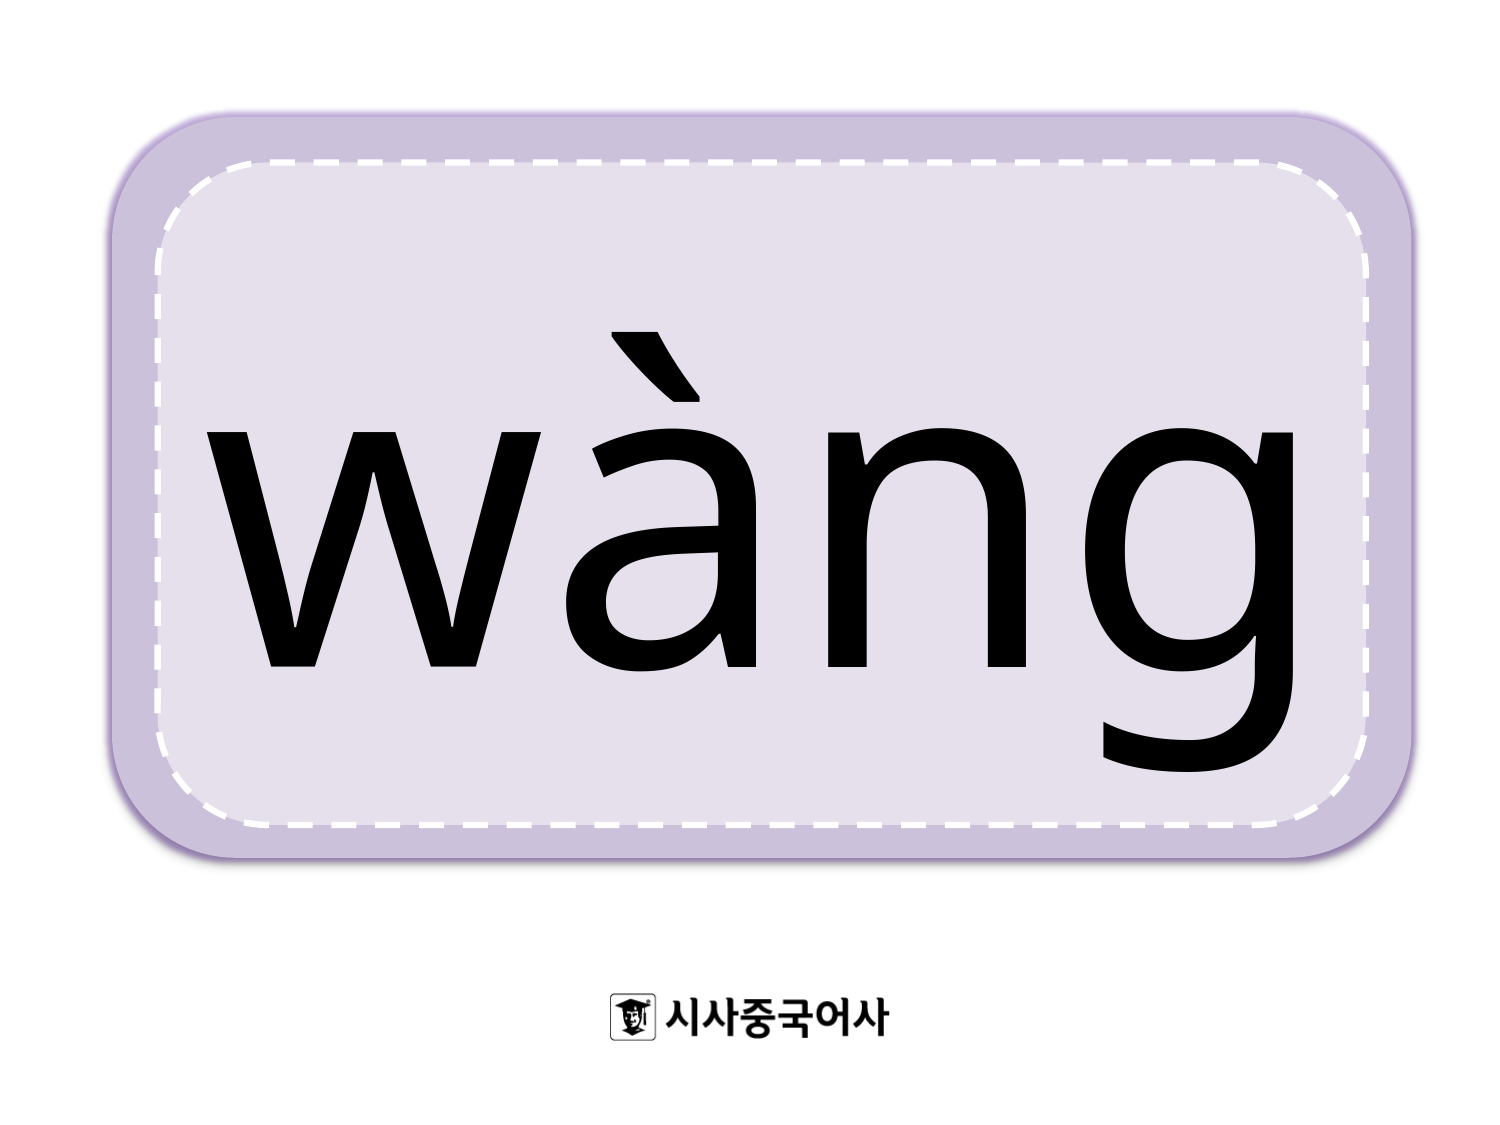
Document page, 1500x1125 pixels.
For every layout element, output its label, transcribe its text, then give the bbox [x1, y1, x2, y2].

text_box wàng [162, 160, 1371, 824]
picture [602, 987, 898, 1047]
